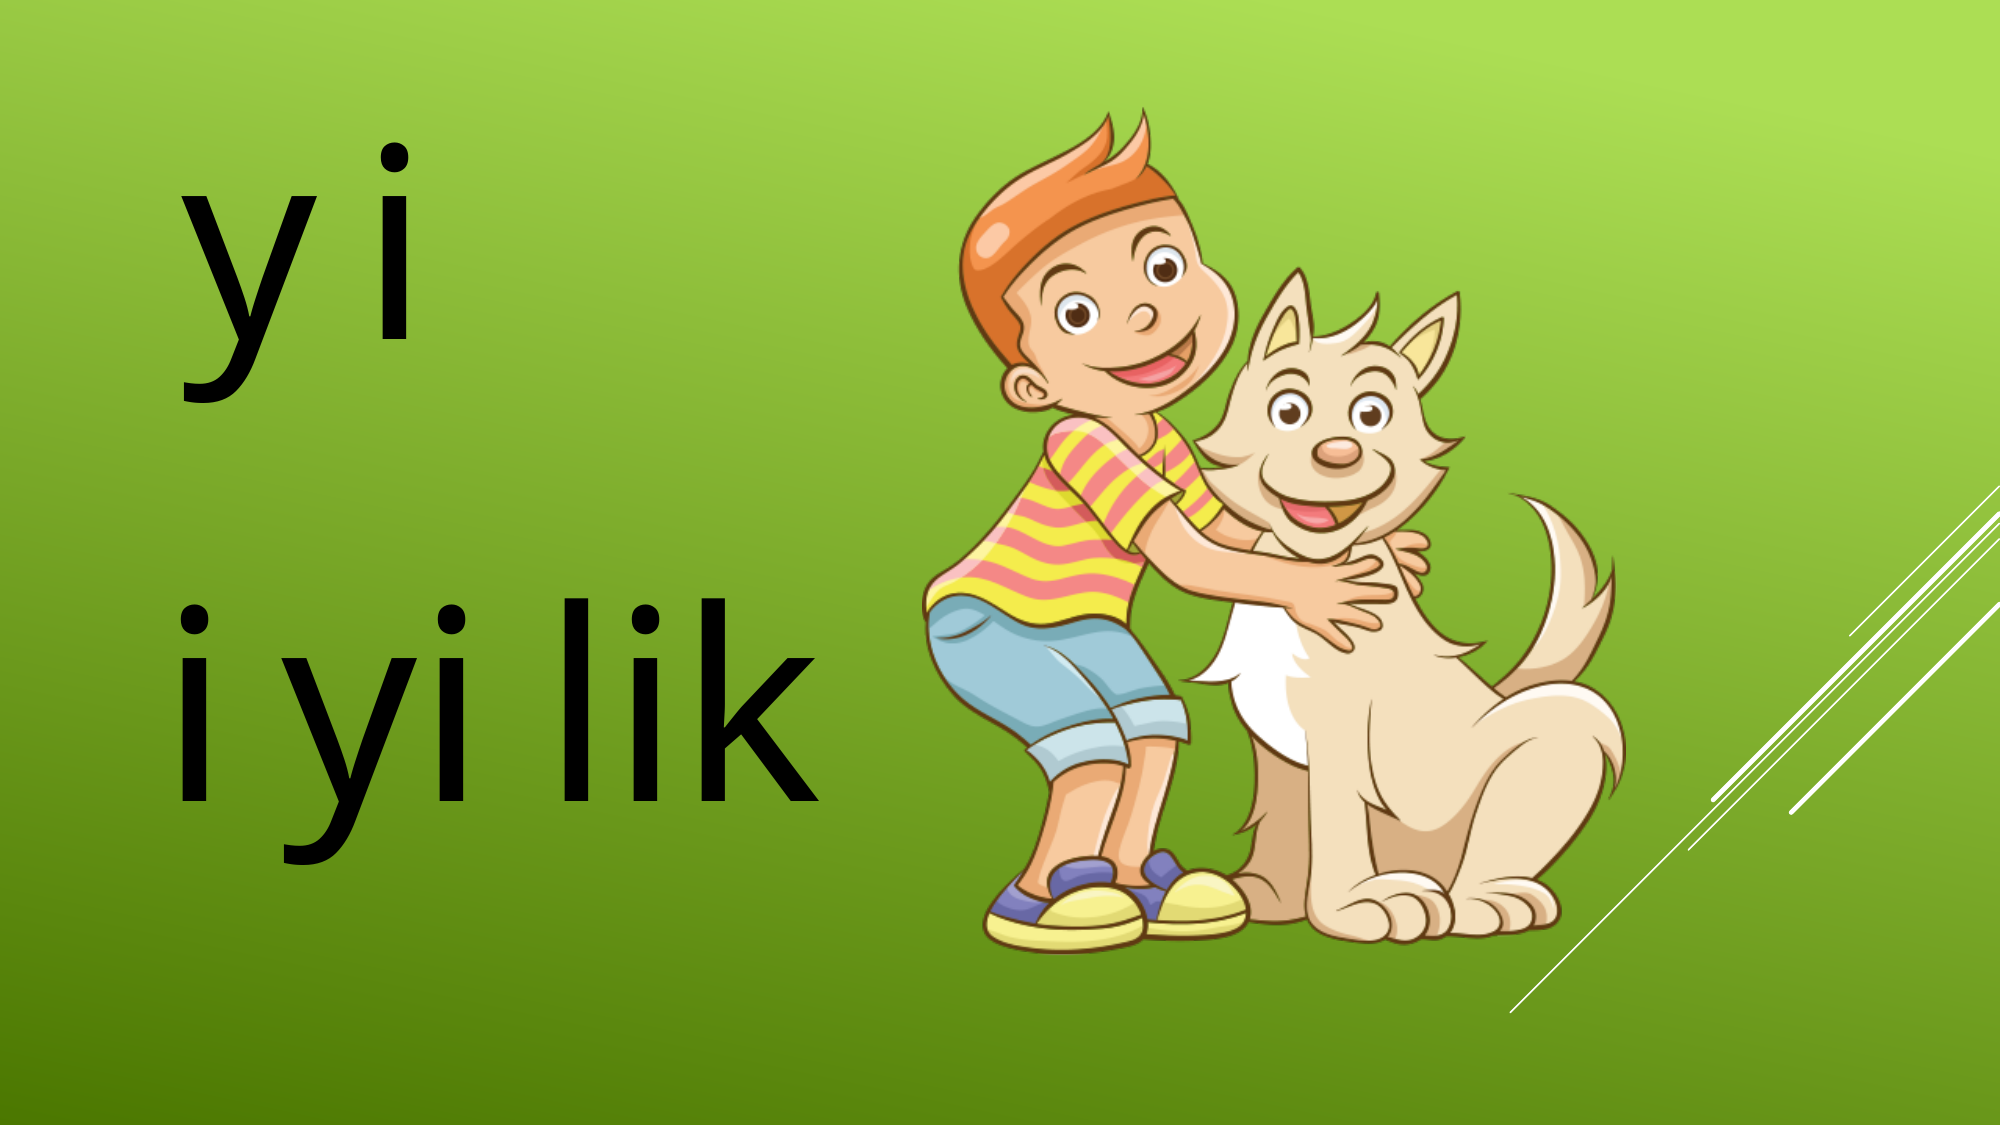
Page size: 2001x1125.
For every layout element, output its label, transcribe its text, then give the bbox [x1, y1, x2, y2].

text_box i [145, 524, 266, 864]
text_box yi [266, 524, 527, 864]
picture [922, 63, 1627, 1002]
text_box y [166, 63, 345, 403]
text_box lik [527, 524, 922, 864]
text_box i [345, 63, 546, 403]
